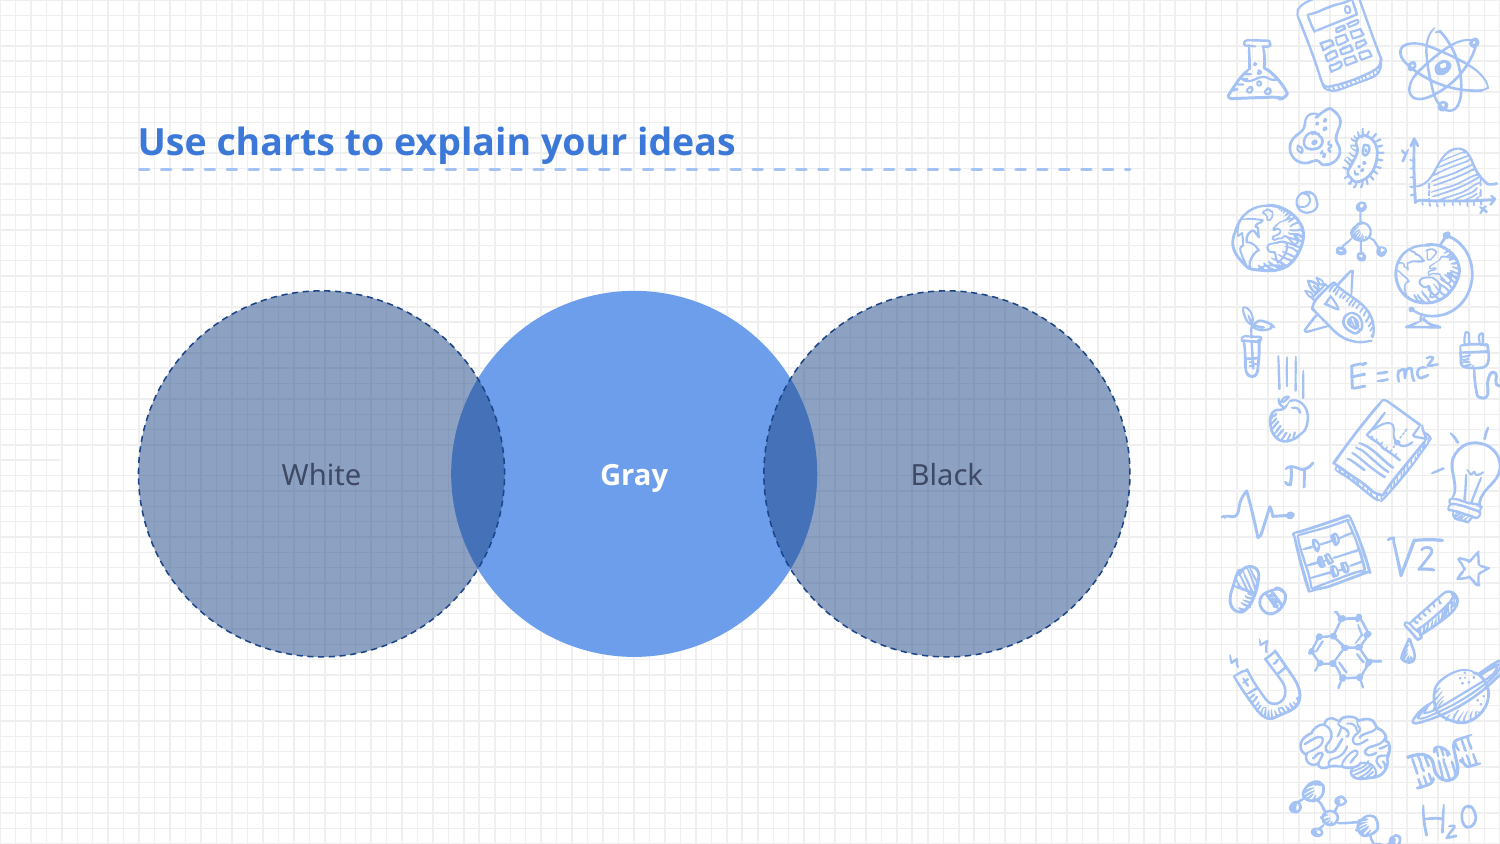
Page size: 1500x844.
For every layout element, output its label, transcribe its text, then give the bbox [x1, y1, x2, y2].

text_box Black [763, 290, 1130, 657]
title Use charts to explain your ideas [122, 36, 1130, 178]
text_box Gray [478, 290, 791, 657]
text_box White [138, 290, 505, 657]
